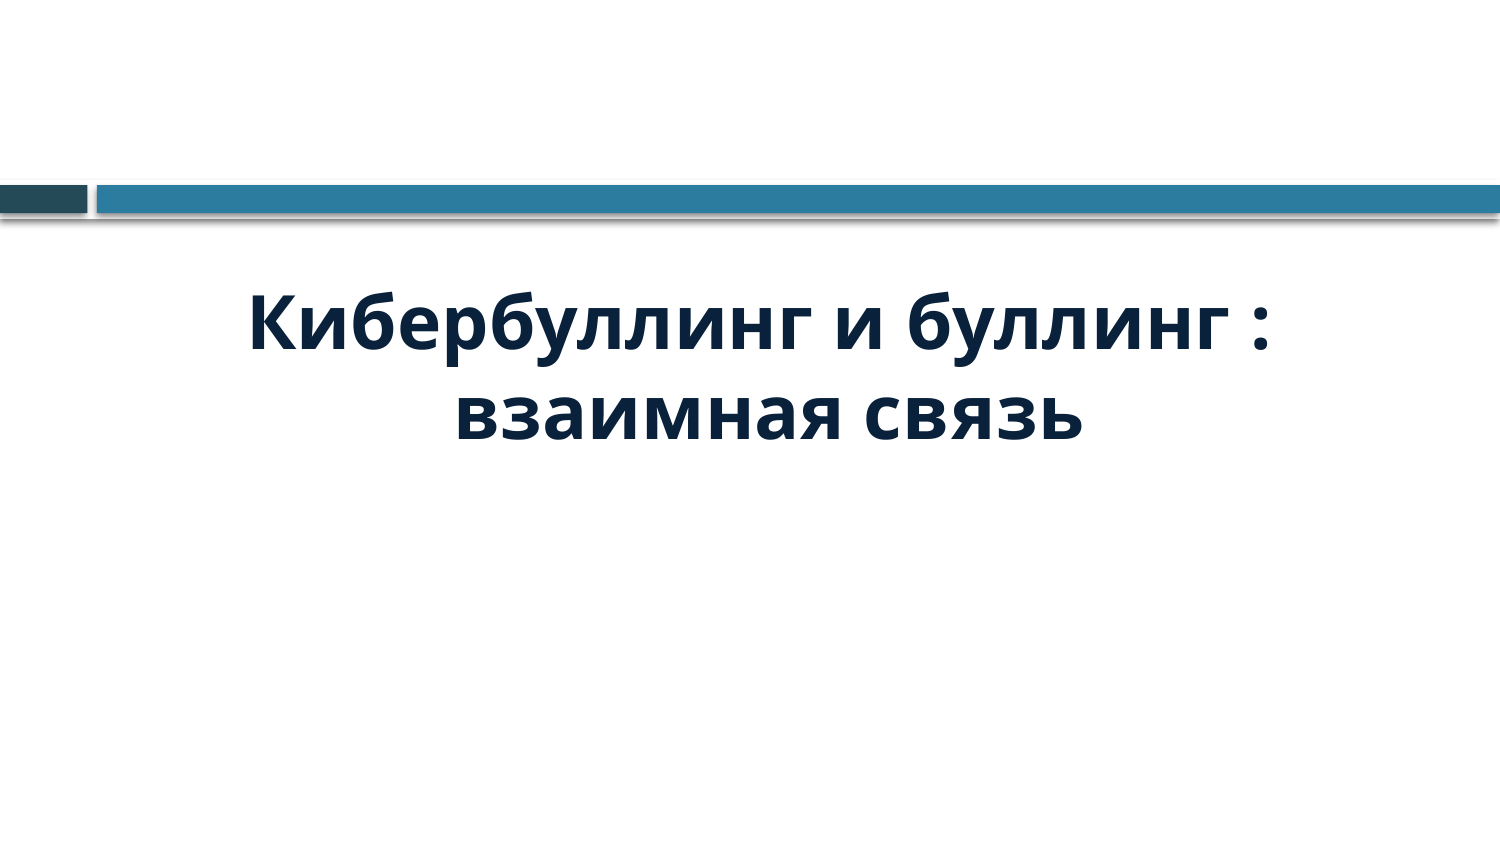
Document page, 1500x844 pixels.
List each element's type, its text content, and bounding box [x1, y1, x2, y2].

title Кибербуллинг и буллинг : взаимная связь [75, 296, 1463, 462]
